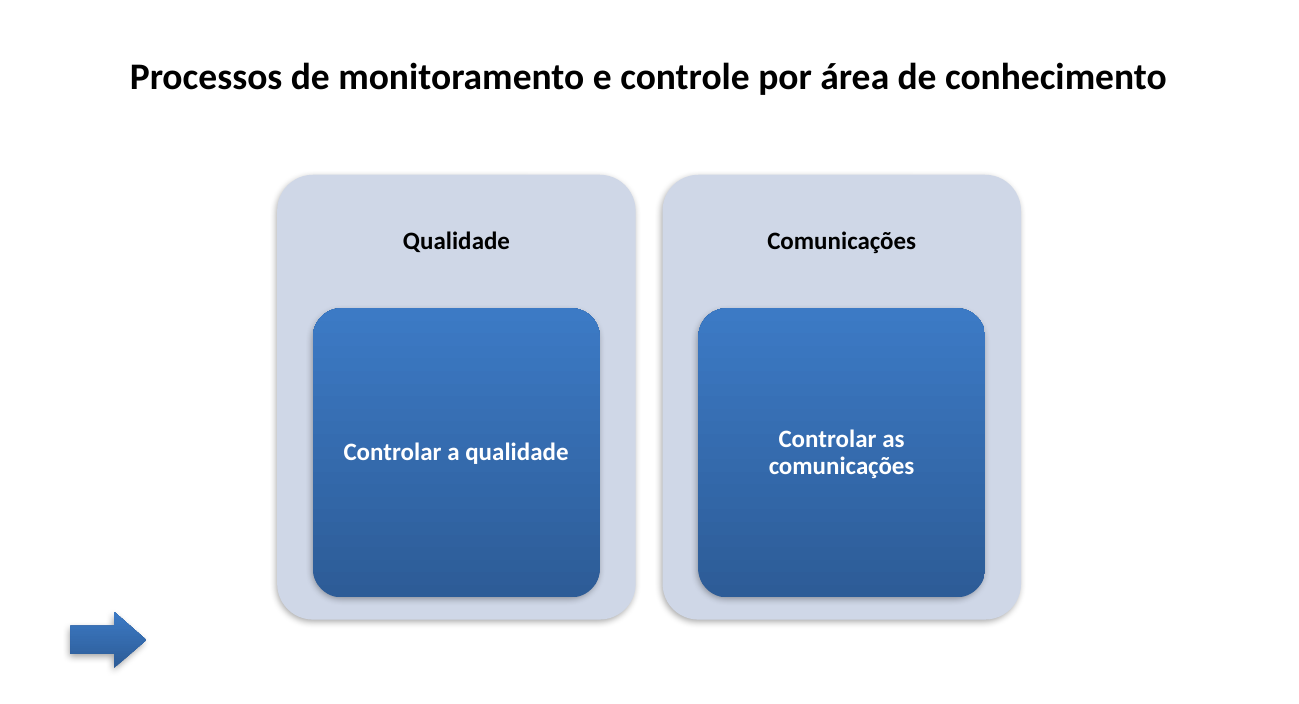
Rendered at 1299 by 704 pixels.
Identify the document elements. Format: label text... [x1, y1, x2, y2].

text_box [276, 174, 1022, 620]
text_box [70, 611, 147, 669]
text_box Processos de monitoramento e controle por área de conhecimento [0, 44, 1299, 106]
